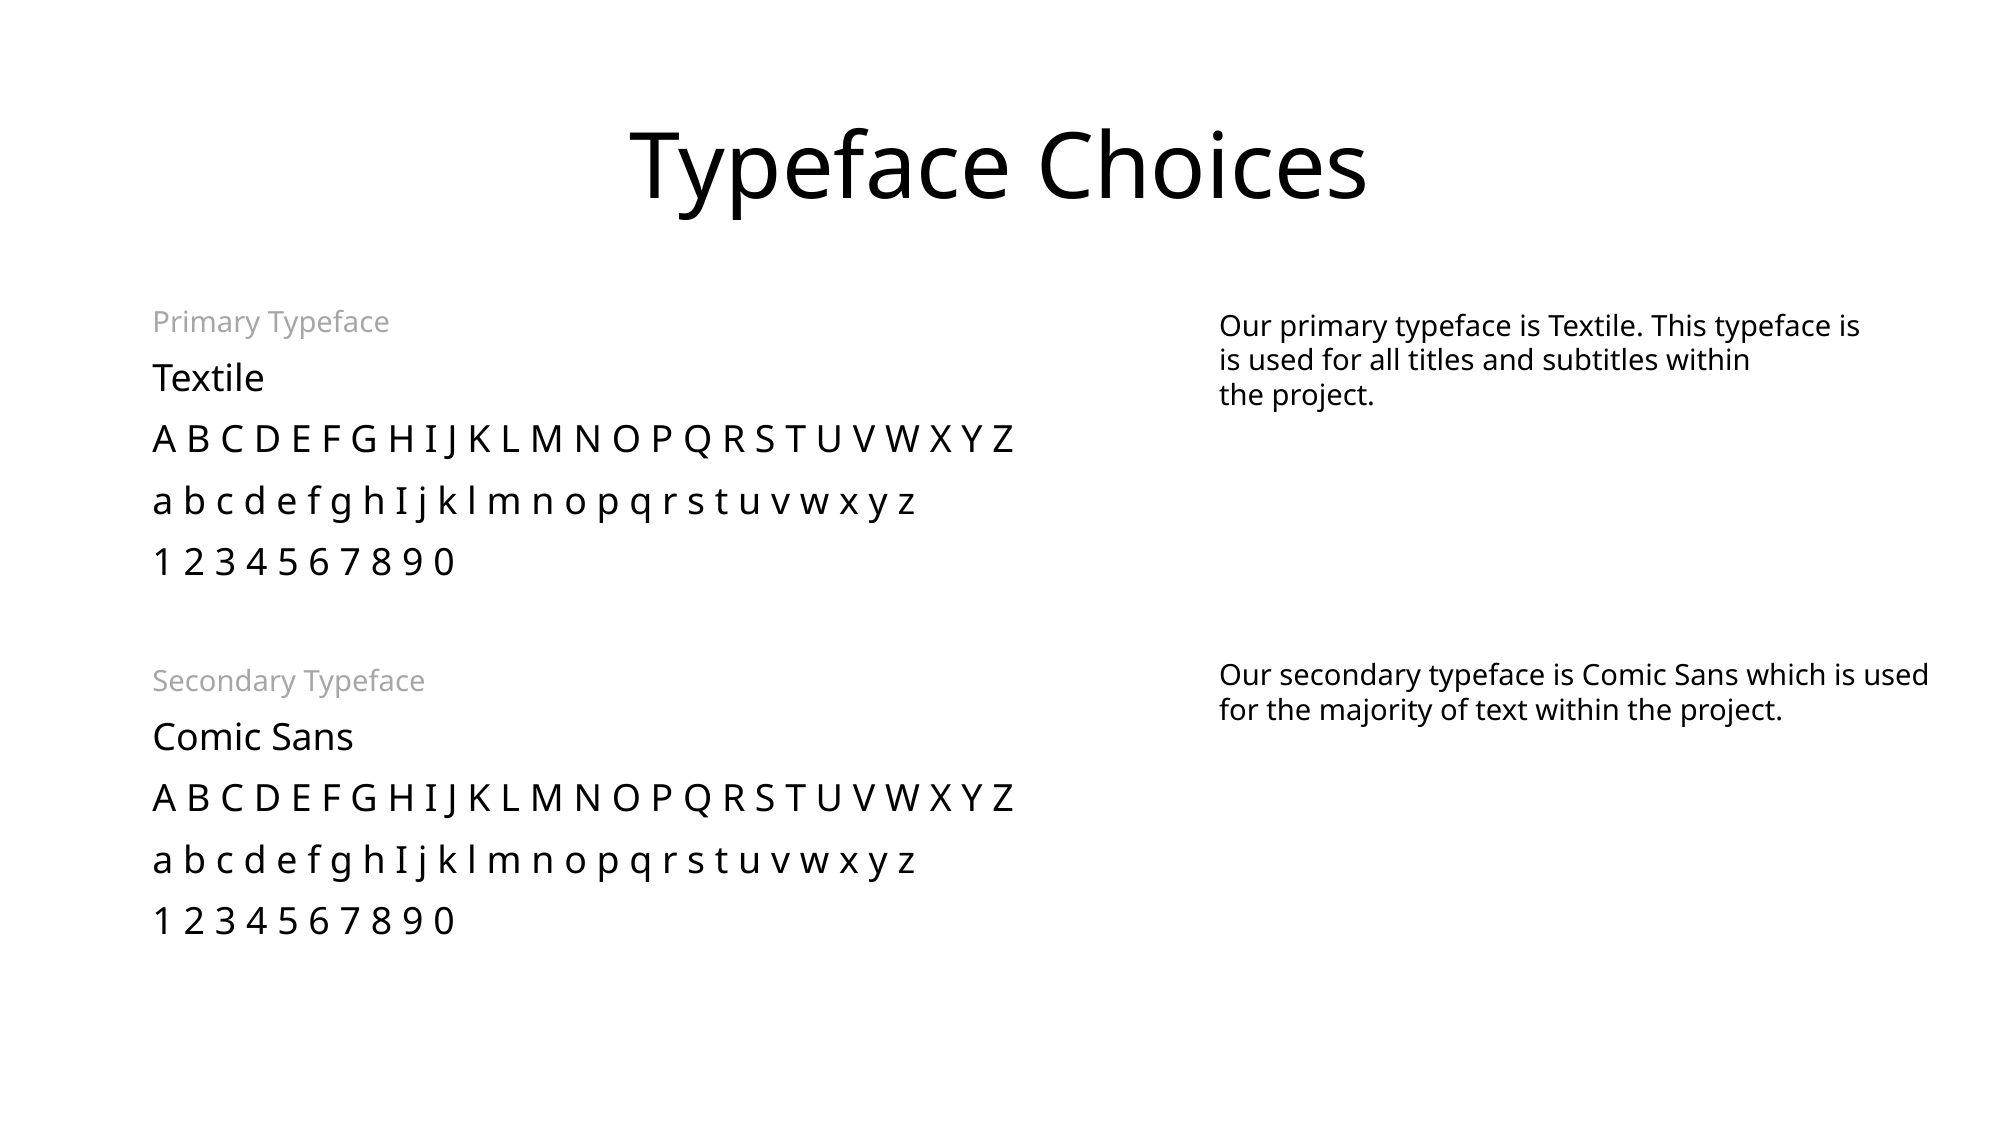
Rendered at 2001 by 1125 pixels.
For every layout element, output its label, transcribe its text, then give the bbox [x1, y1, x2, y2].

text_box Our primary typeface is Textile. This typeface is is used for all titles and subtitles within the project. Our secondary typeface is Comic Sans which is used for the majority of text within the project. [1204, 299, 1946, 769]
title Typeface Choices [137, 59, 1863, 278]
list Primary Typeface Textile A B C D E F G H I J K L M N O P Q R S T U V W X Y Z a b c d e f g h I j k l m n o p q r s t u v w x y z 1 2 3 4 5 6 7 8 9 0 Secondary Typeface Comic Sans A B C D E F G H I J K L M N O P Q R S T U V W X Y Z a b c d e f g h I j k l m n o p q r s t u v w x y z 1 2 3 4 5 6 7 8 9 0 [137, 299, 1128, 1014]
